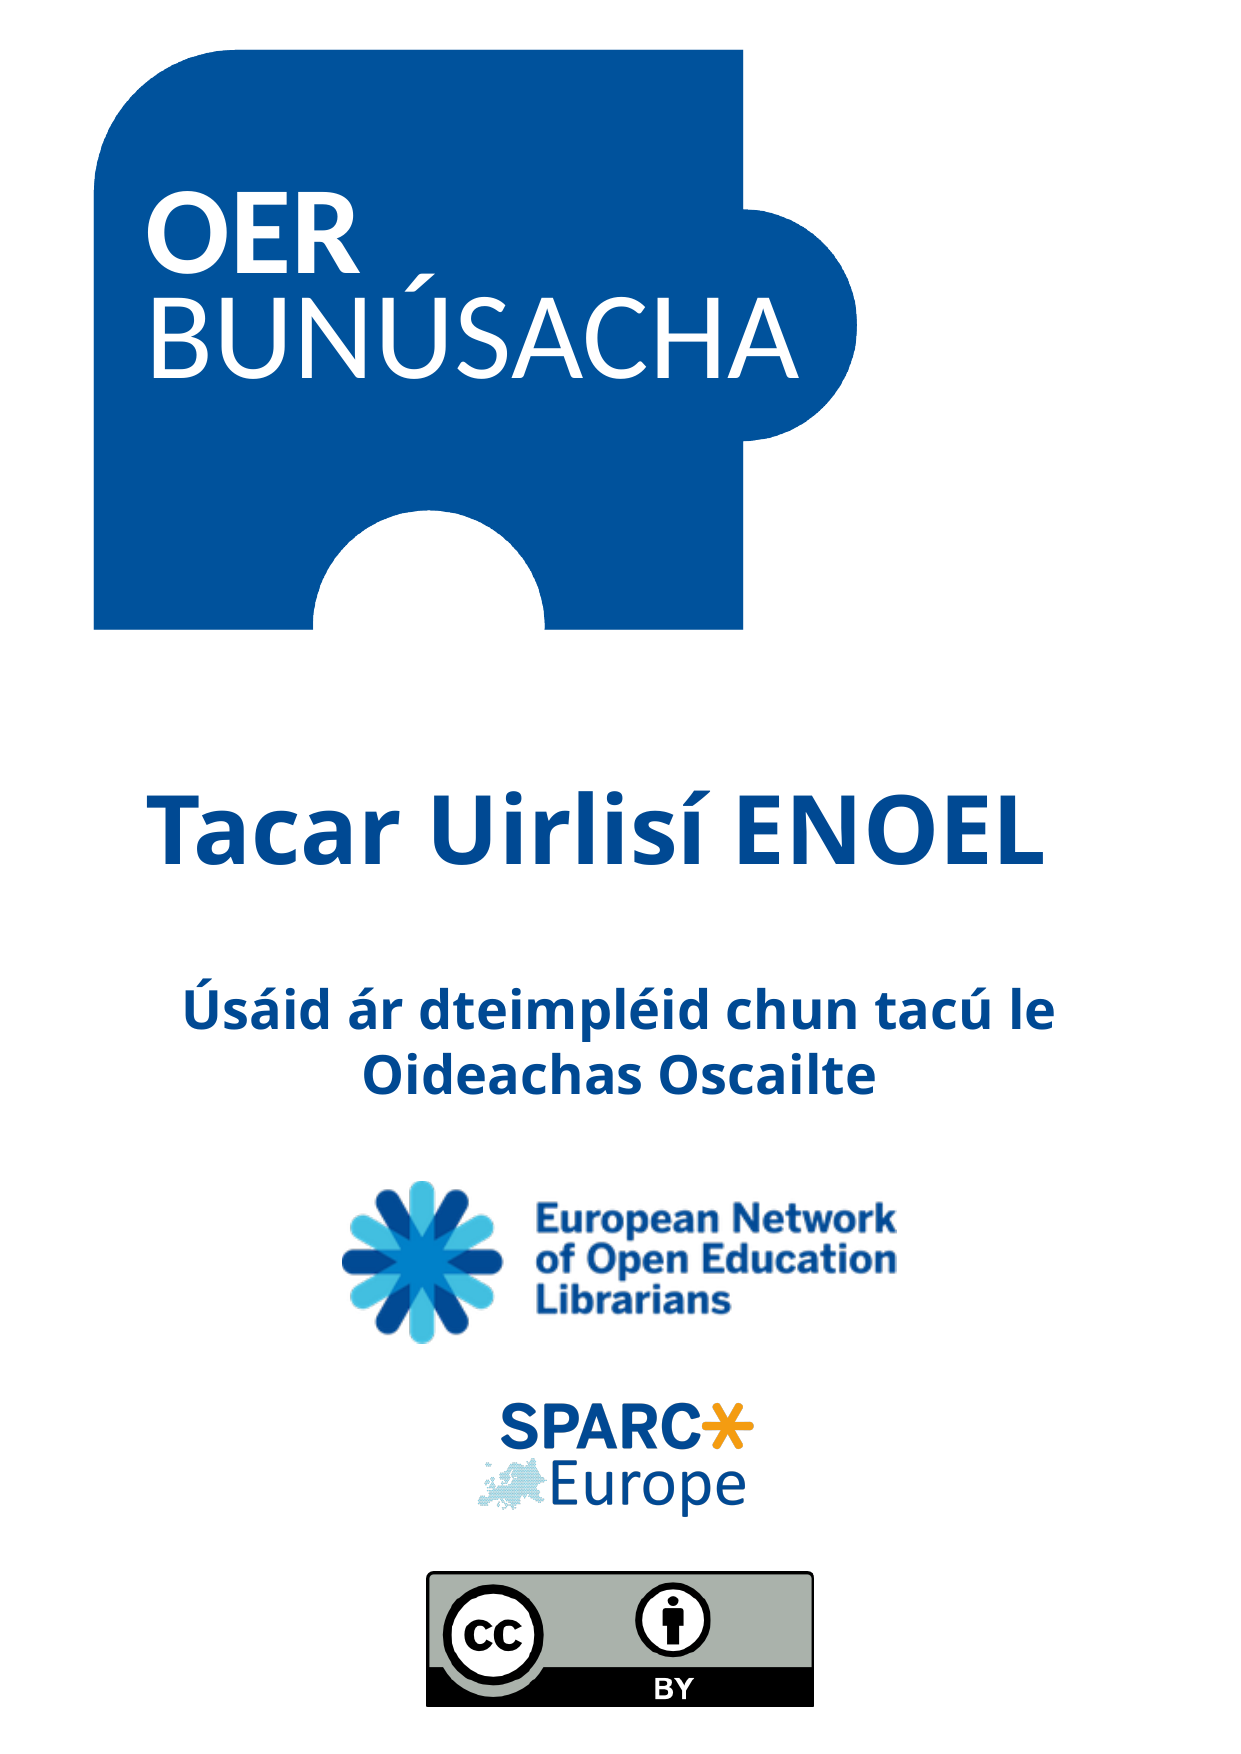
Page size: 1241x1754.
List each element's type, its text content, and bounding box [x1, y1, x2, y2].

picture [475, 1359, 764, 1522]
text_box Tacar Uirlisí ENOEL [130, 753, 1184, 899]
picture [425, 1571, 815, 1708]
text_box Úsáid ár dteimpléid chun tacú le Oideachas Oscailte [93, 960, 1147, 1121]
picture [342, 1181, 898, 1344]
picture [93, 49, 857, 630]
